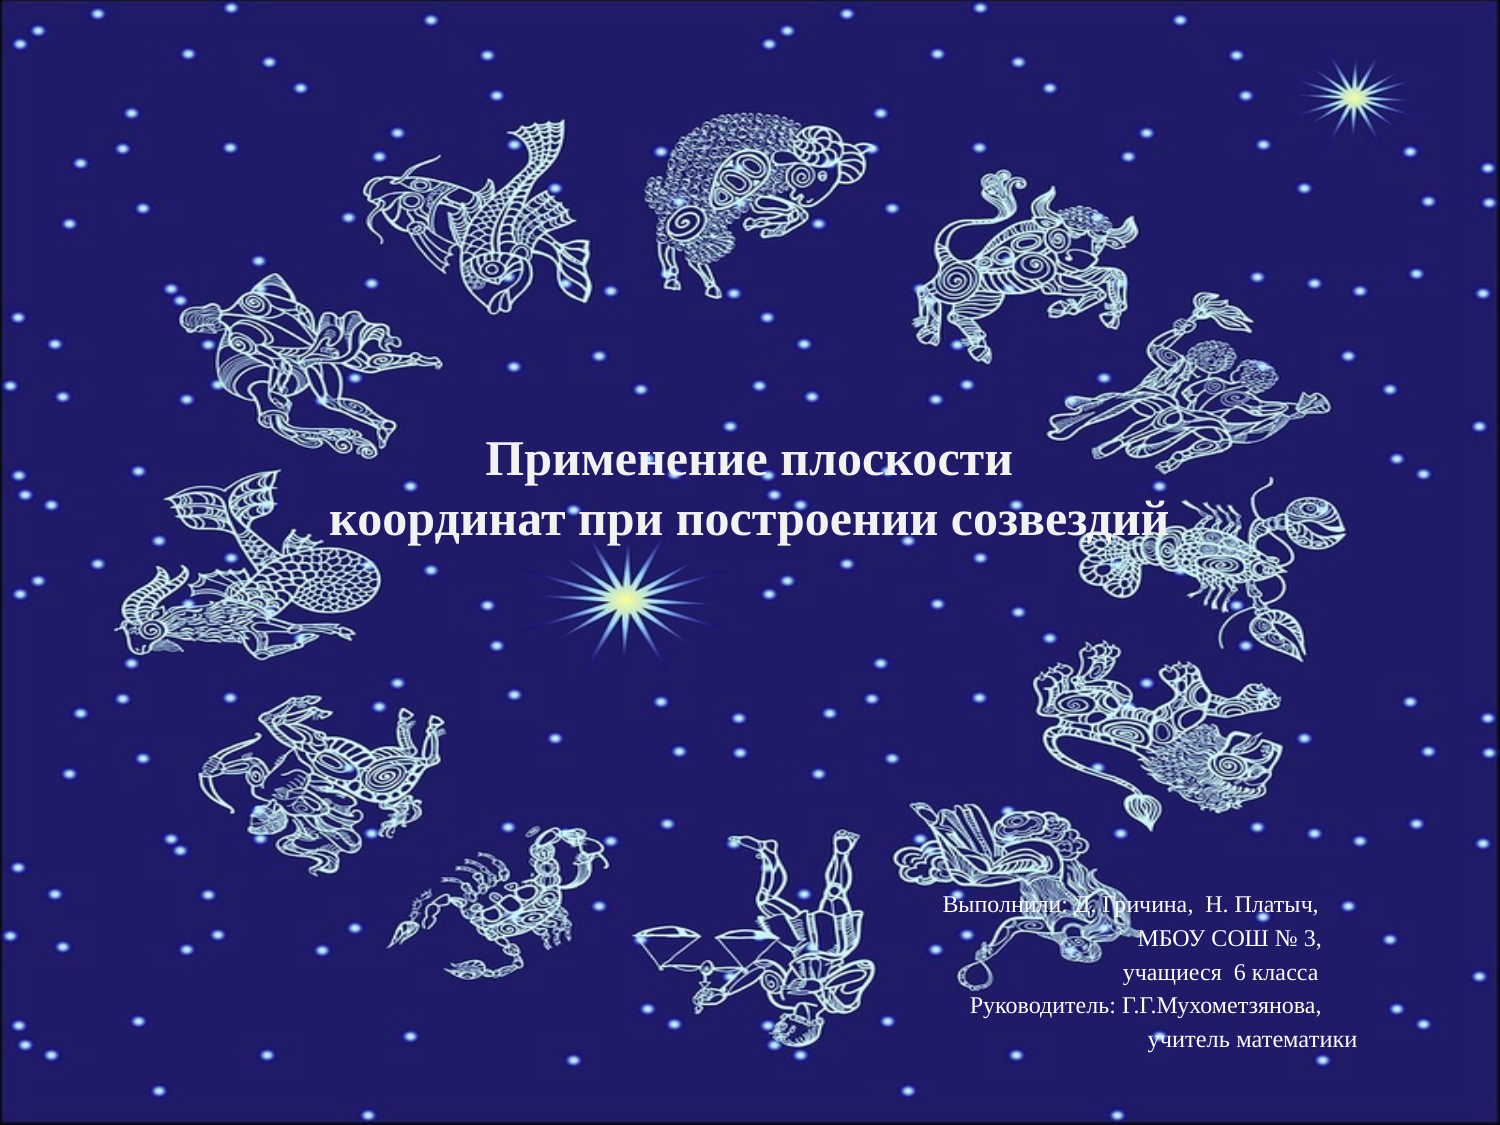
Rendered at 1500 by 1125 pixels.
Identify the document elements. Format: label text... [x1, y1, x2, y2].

subtitle Выполнили: Д. Гричина, Н. Платыч, МБОУ СОШ № 3, учащиеся 6 класса Руководитель: Г.Г.Мухометзянова, учитель математики [64, 881, 1459, 1067]
title Применение плоскости координат при построении созвездий [112, 349, 1399, 615]
picture [0, 0, 1500, 1125]
